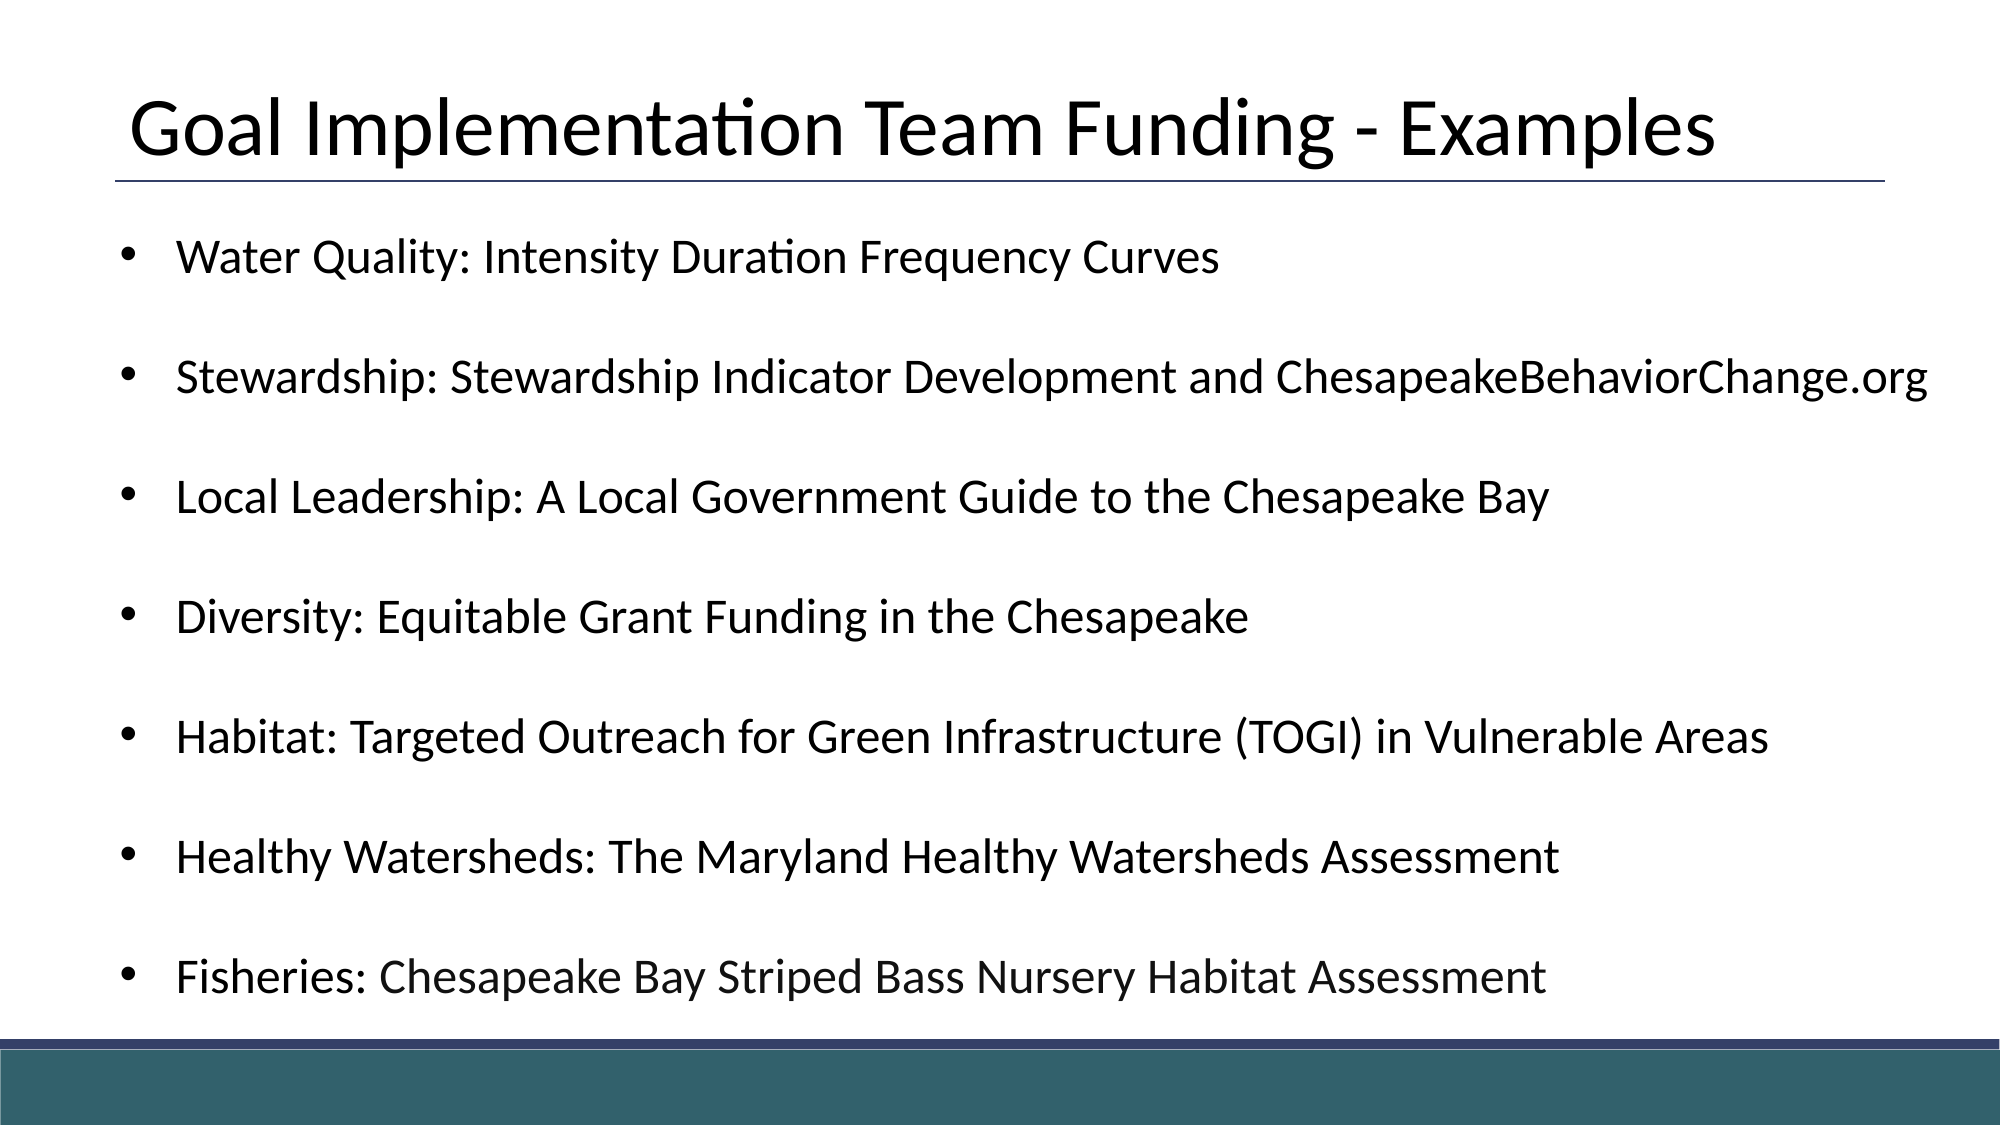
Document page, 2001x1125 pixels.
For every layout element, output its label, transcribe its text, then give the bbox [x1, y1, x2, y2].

text_box Water Quality: Intensity Duration Frequency Curves Stewardship: Stewardship Indicator Development and ChesapeakeBehaviorChange.org Local Leadership: A Local Government Guide to the Chesapeake Bay Diversity: Equitable Grant Funding in the Chesapeake Habitat: Targeted Outreach for Green Infrastructure (TOGI) in Vulnerable Areas Healthy Watersheds: The Maryland Healthy Watersheds Assessment Fisheries: Chesapeake Bay Striped Bass Nursery Habitat Assessment [82, 216, 1977, 1116]
text_box Goal Implementation Team Funding - Examples [114, 65, 1734, 180]
